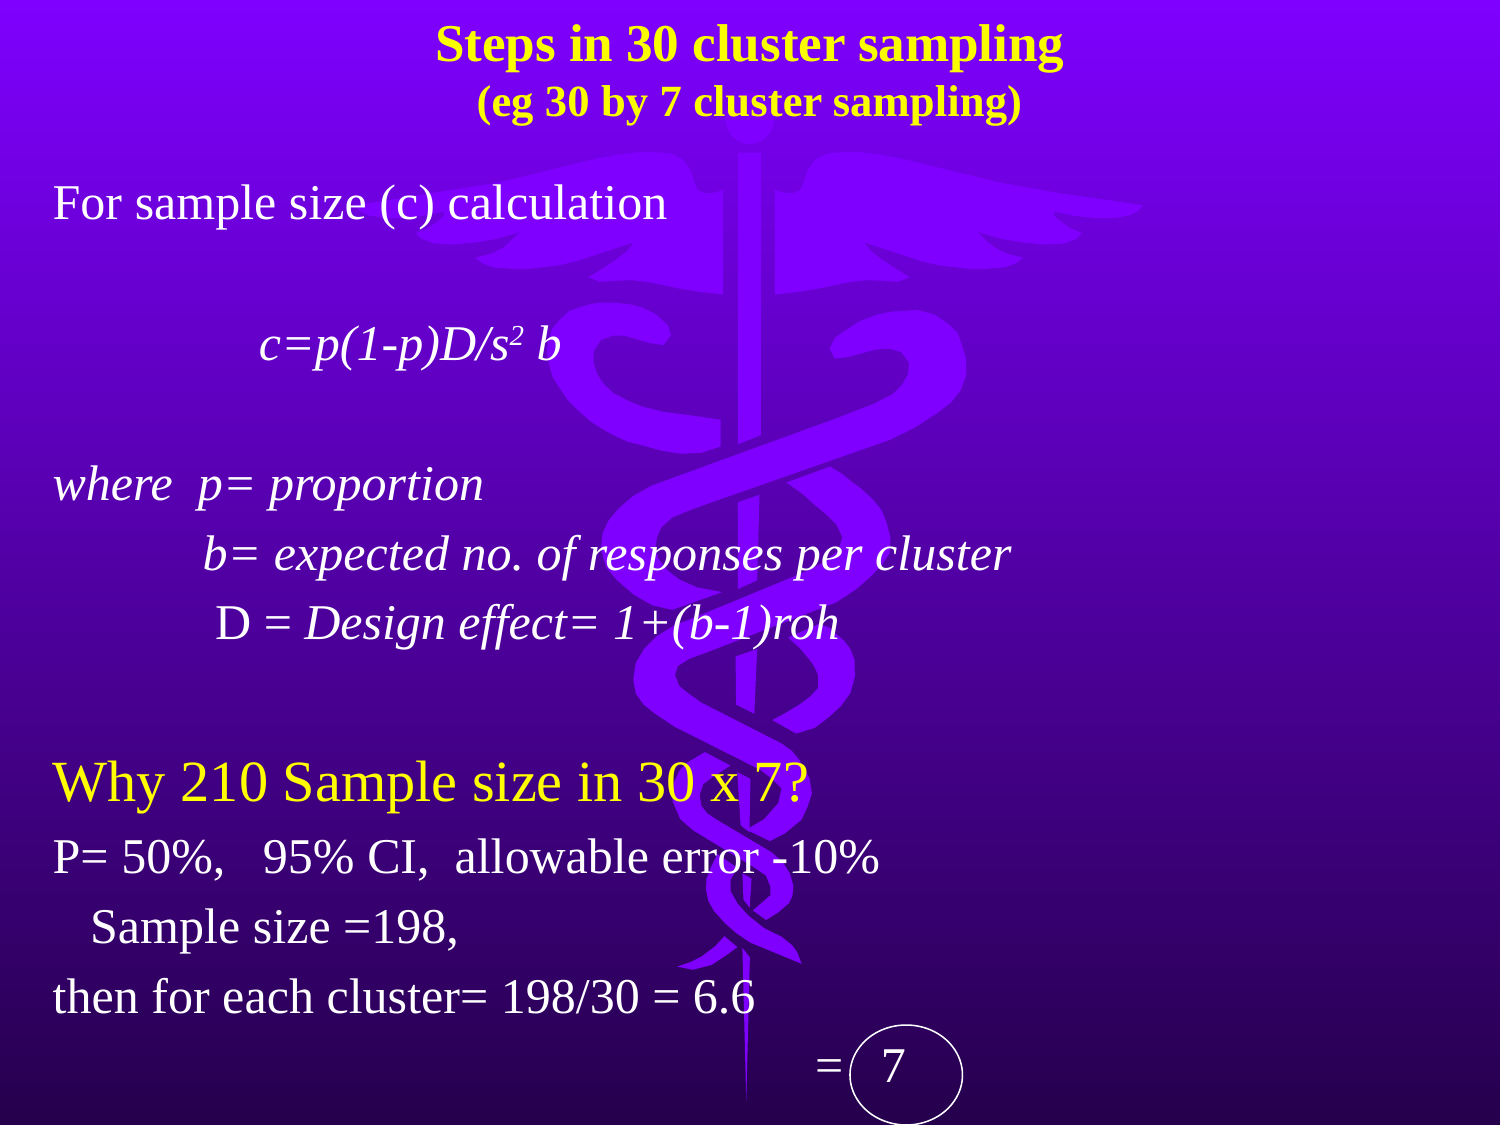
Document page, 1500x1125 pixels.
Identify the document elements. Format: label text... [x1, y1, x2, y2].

text_box [849, 1025, 963, 1125]
title Steps in 30 cluster sampling (eg 30 by 7 cluster sampling) [112, 0, 1388, 162]
list For sample size (c) calculation c=p(1-p)D/s2 b where p= proportion b= expected no. of responses per cluster D = Design effect= 1+(b-1)roh Why 210 Sample size in 30 x 7? P= 50%, 95% CI, allowable error -10% Sample size =198, then for each cluster= 198/30 = 6.6 = 7 [37, 162, 1426, 1125]
